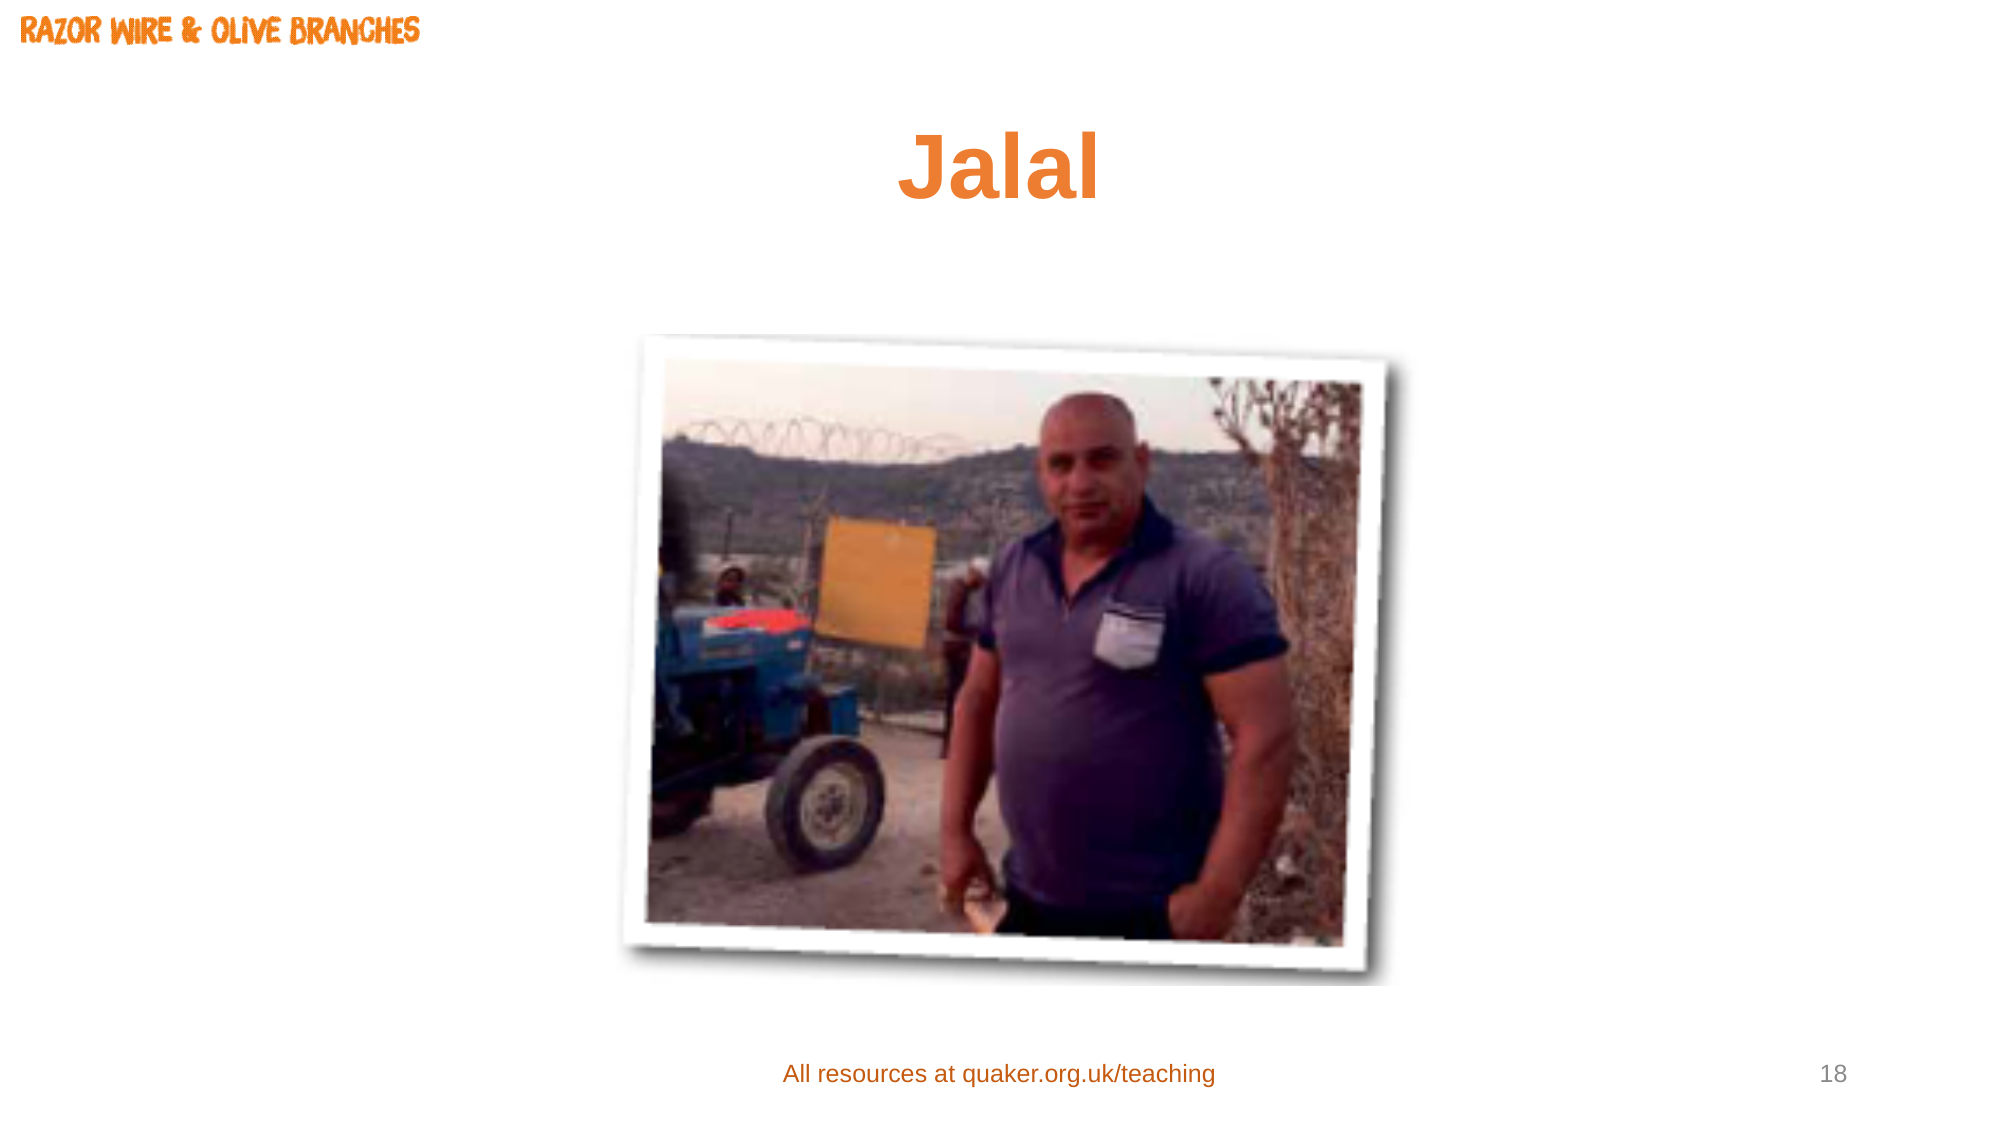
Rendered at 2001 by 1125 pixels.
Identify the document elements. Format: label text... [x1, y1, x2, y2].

footer All resources at quaker.org.uk/teaching [662, 1042, 1338, 1103]
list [611, 333, 1442, 987]
slide_number 18 [1412, 1042, 1863, 1103]
title Jalal [137, 59, 1863, 278]
